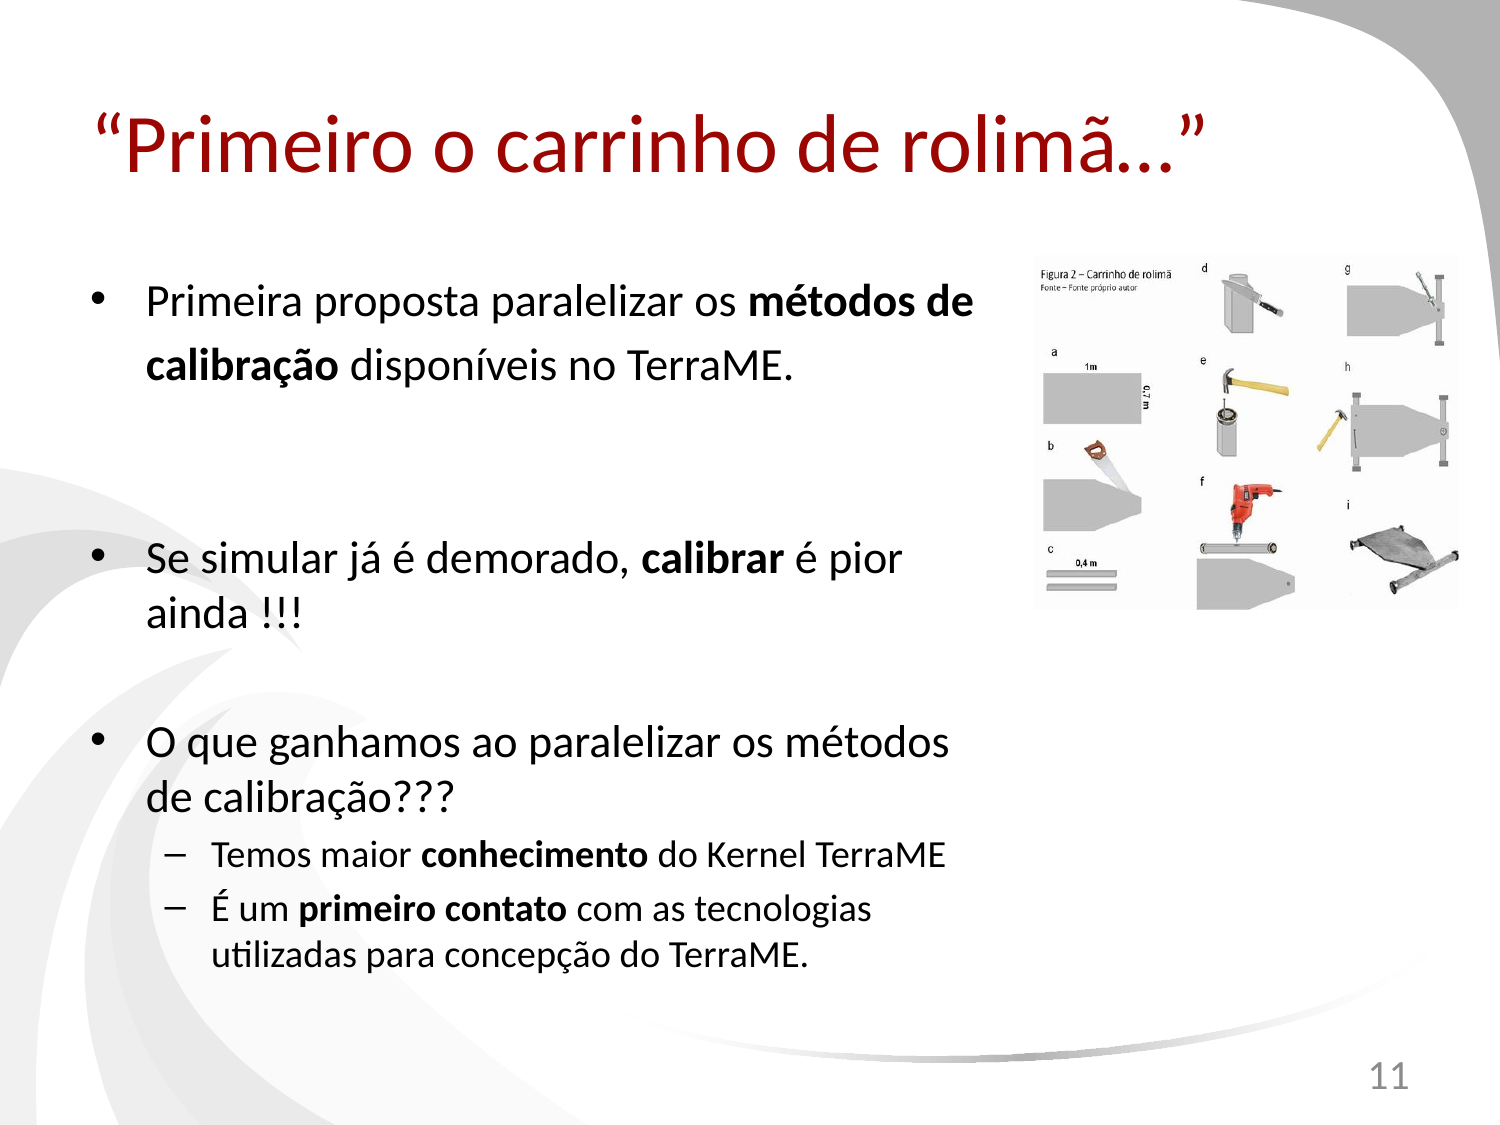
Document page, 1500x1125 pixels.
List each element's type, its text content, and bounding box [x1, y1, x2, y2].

picture [1033, 255, 1459, 610]
list Primeira proposta paralelizar os métodos de calibração disponíveis no TerraME. Se simular já é demorado, calibrar é pior ainda !!! O que ganhamos ao paralelizar os métodos de calibração??? Temos maior conhecimento do Kernel TerraME É um primeiro contato com as tecnologias utilizadas para concepção do TerraME. [75, 262, 998, 1005]
slide_number 11 [1074, 1042, 1425, 1103]
title “Primeiro o carrinho de rolimã…” [75, 45, 1425, 233]
